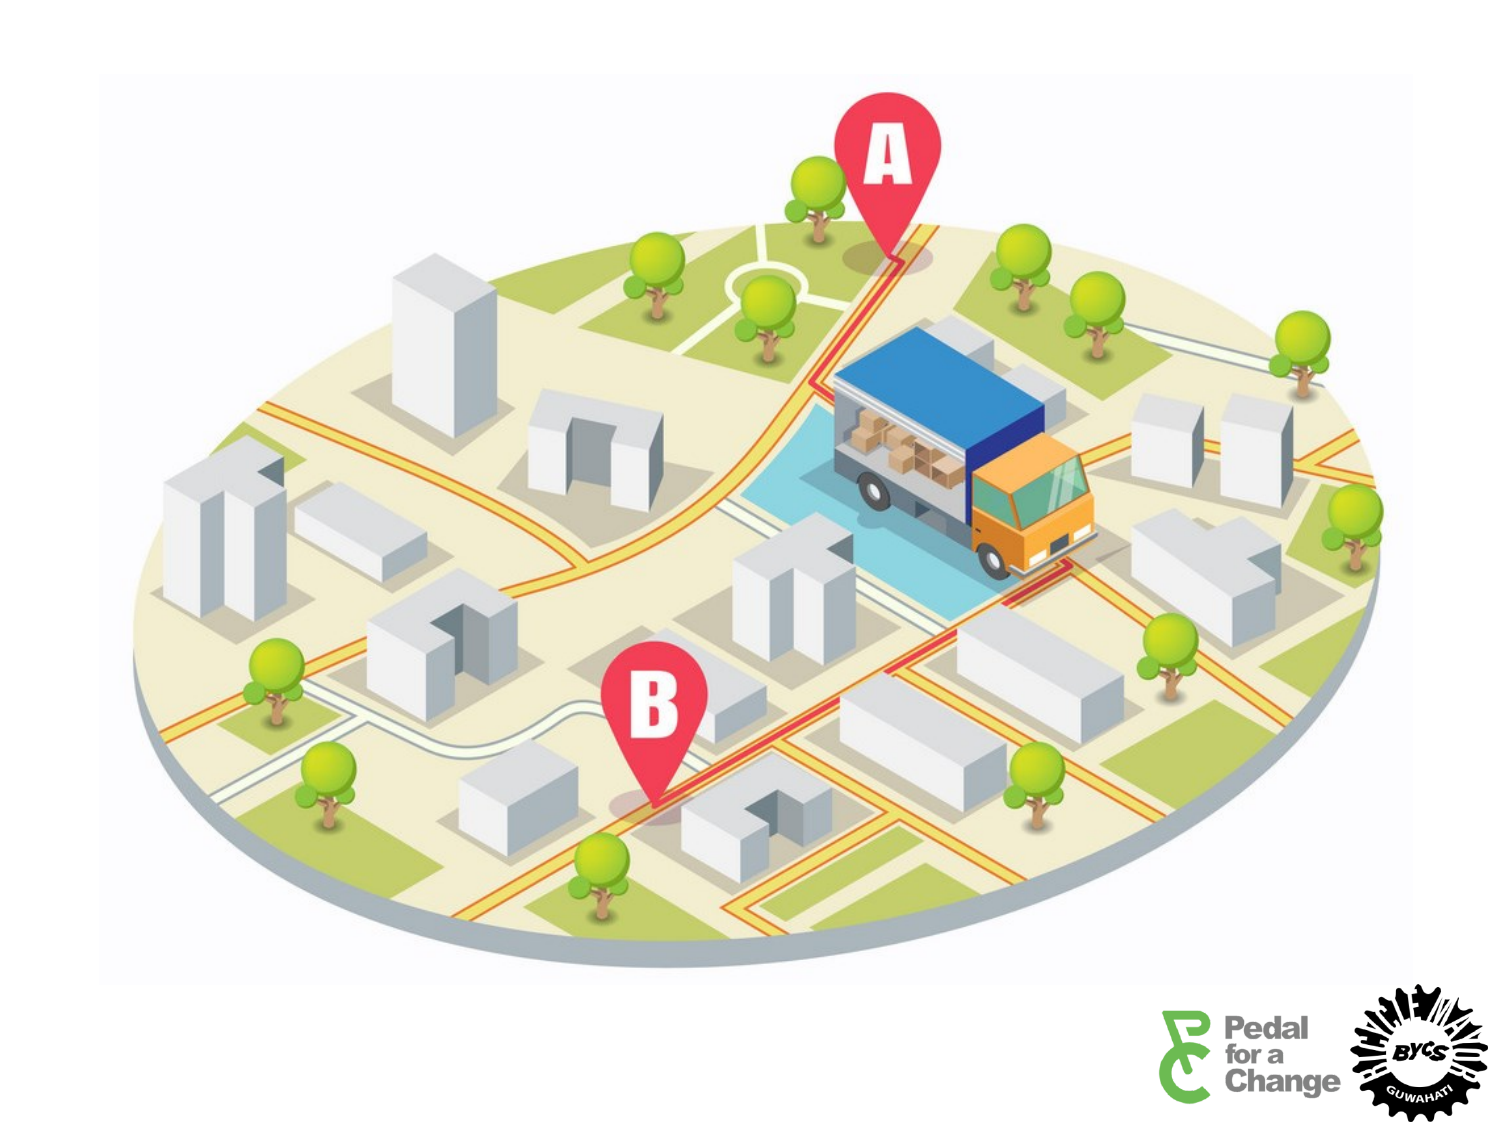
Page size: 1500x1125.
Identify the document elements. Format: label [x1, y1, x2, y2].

picture [99, 74, 1488, 1123]
